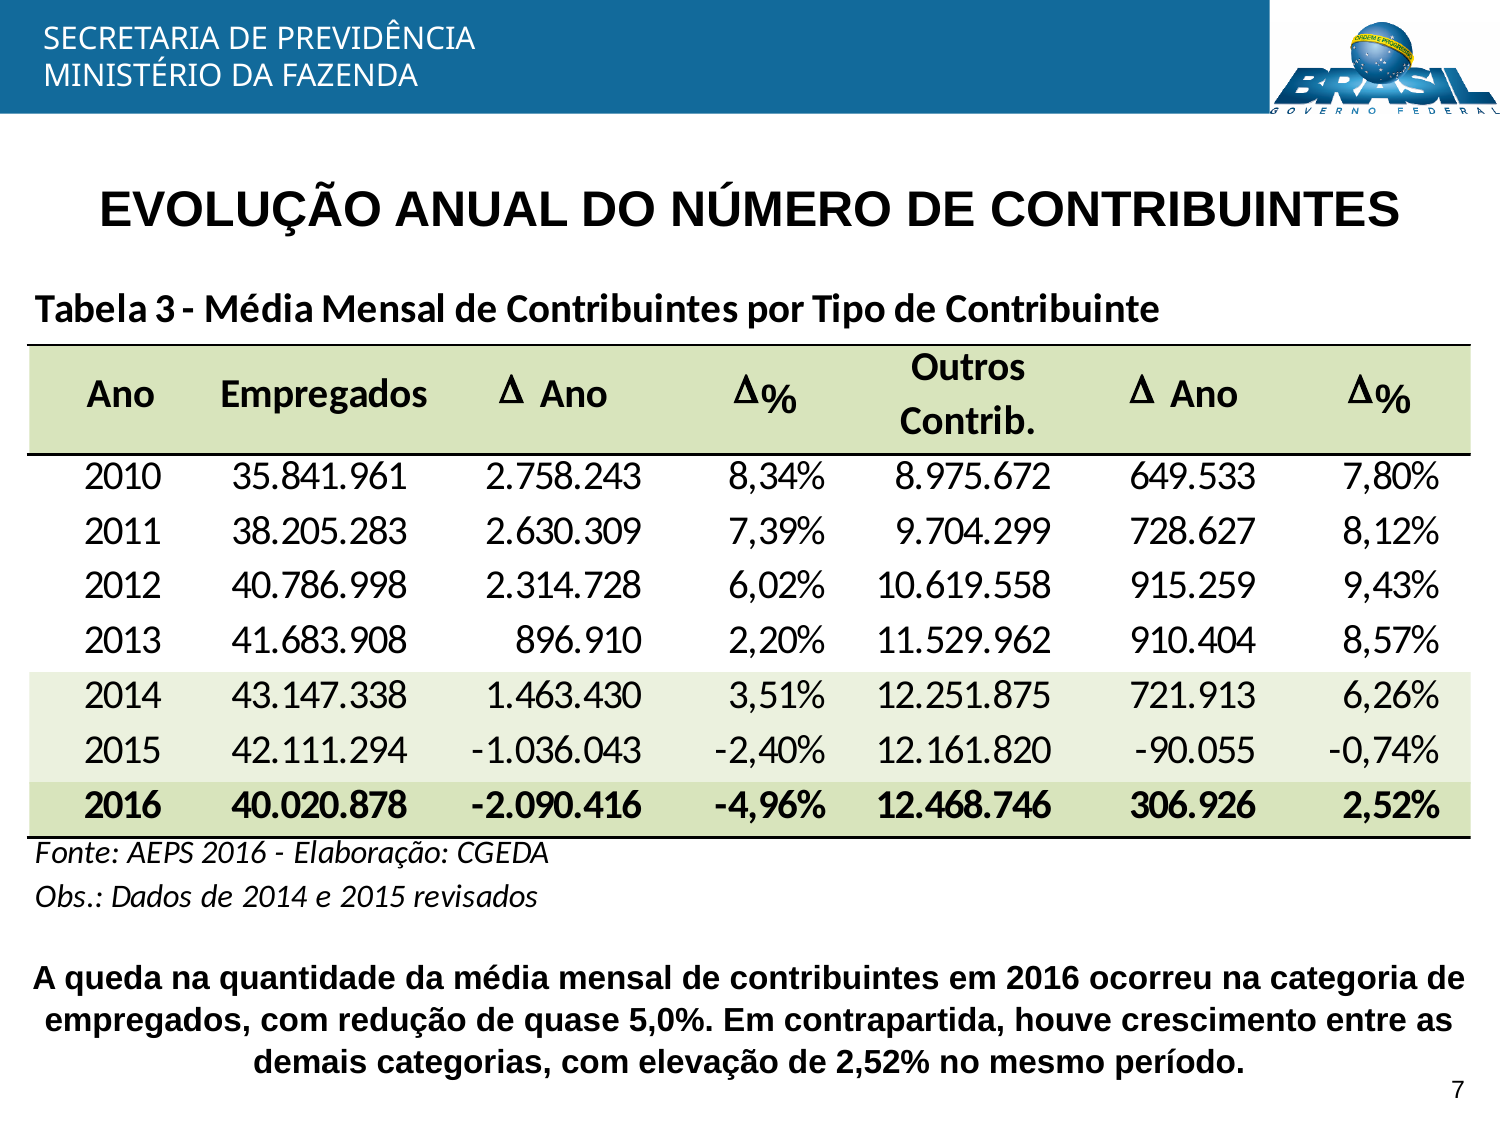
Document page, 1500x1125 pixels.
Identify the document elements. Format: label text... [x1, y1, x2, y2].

picture [26, 288, 1474, 928]
text_box A queda na quantidade da média mensal de contribuintes em 2016 ocorreu na categoria de empregados, com redução de quase 5,0%. Em contrapartida, houve crescimento entre as demais categorias, com elevação de 2,52% no mesmo período. [0, 940, 1500, 1094]
text_box EVOLUÇÃO ANUAL DO NÚMERO DE CONTRIBUINTES [0, 137, 1500, 276]
picture [1270, 22, 1500, 114]
